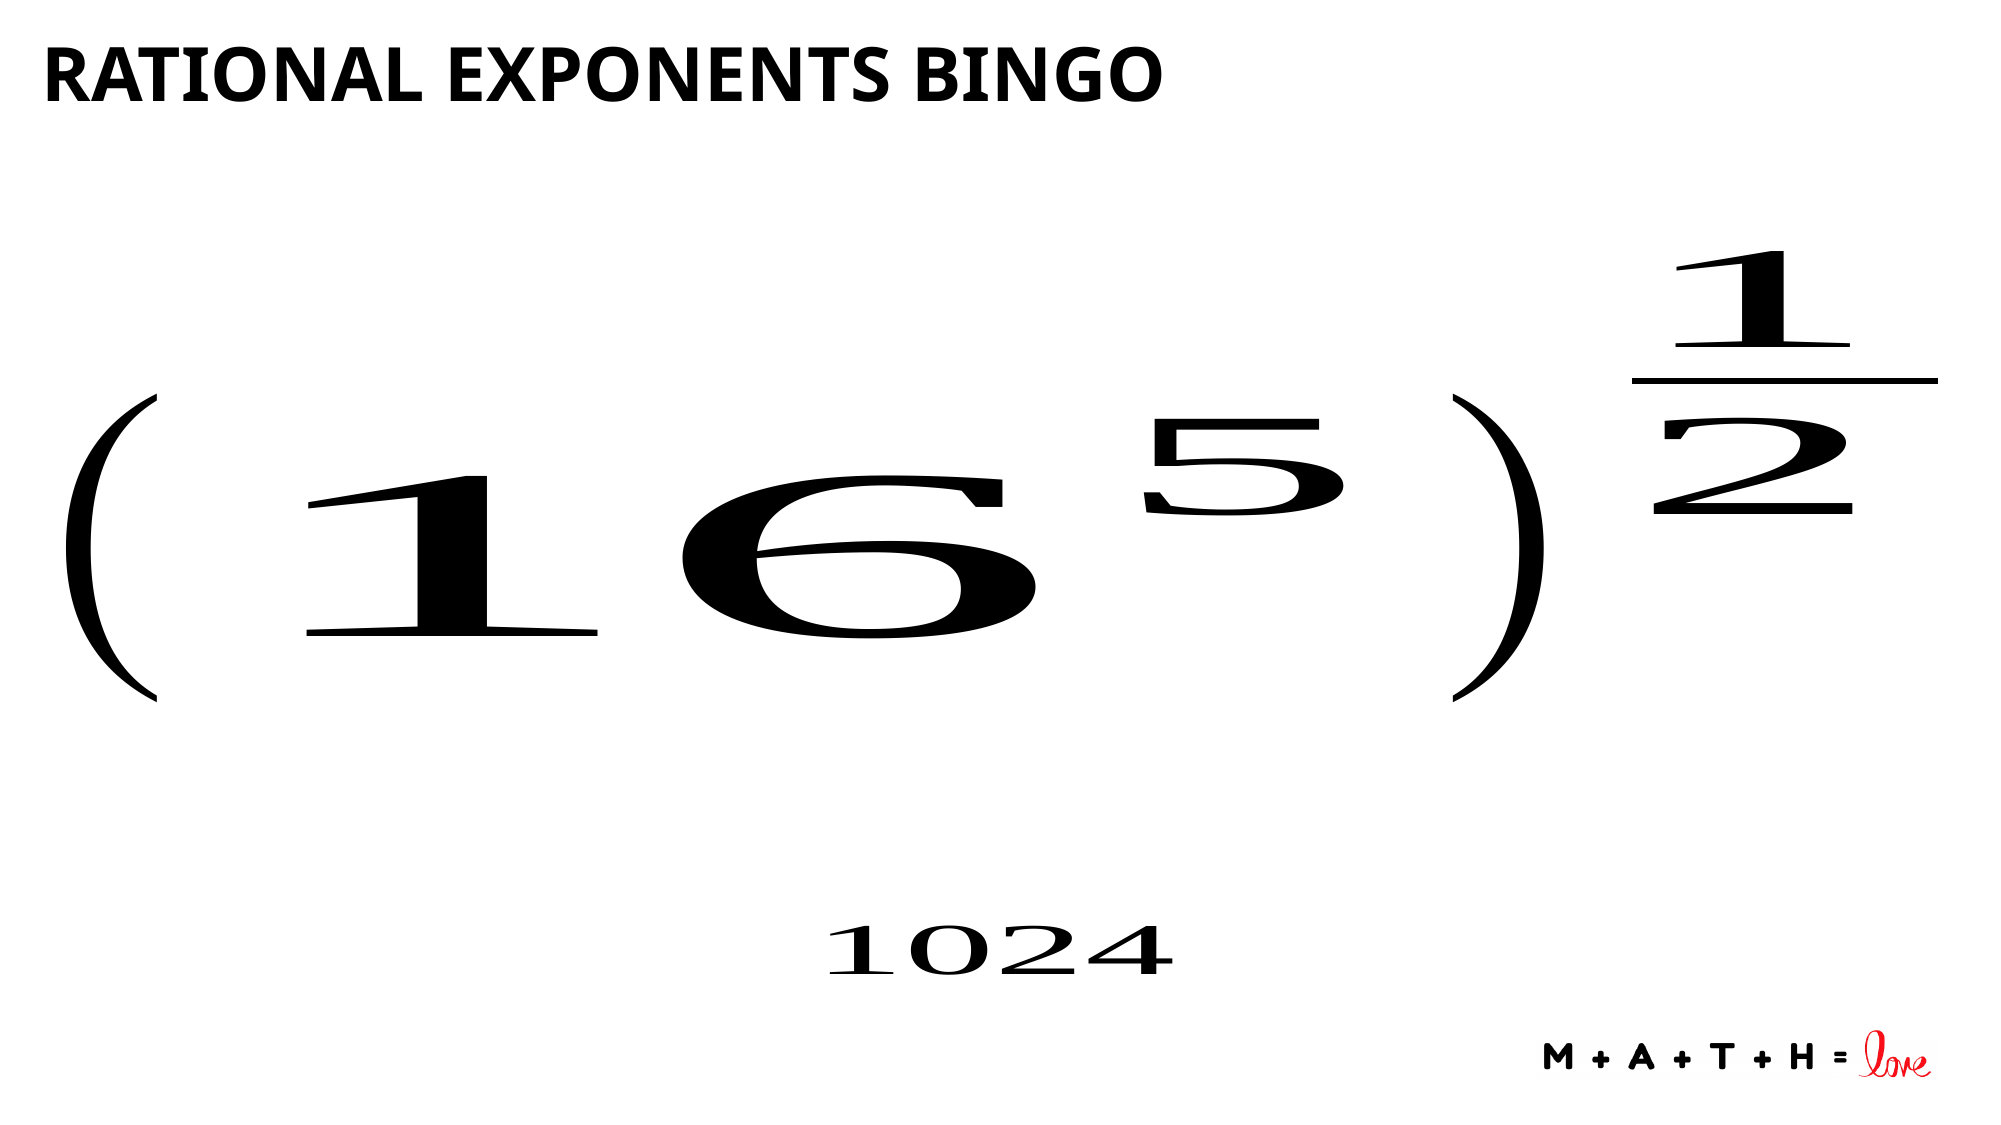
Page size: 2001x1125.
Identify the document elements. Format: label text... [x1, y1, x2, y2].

text_box RATIONAL EXPONENTS BINGO [27, 18, 1323, 124]
picture [1528, 1026, 1941, 1082]
